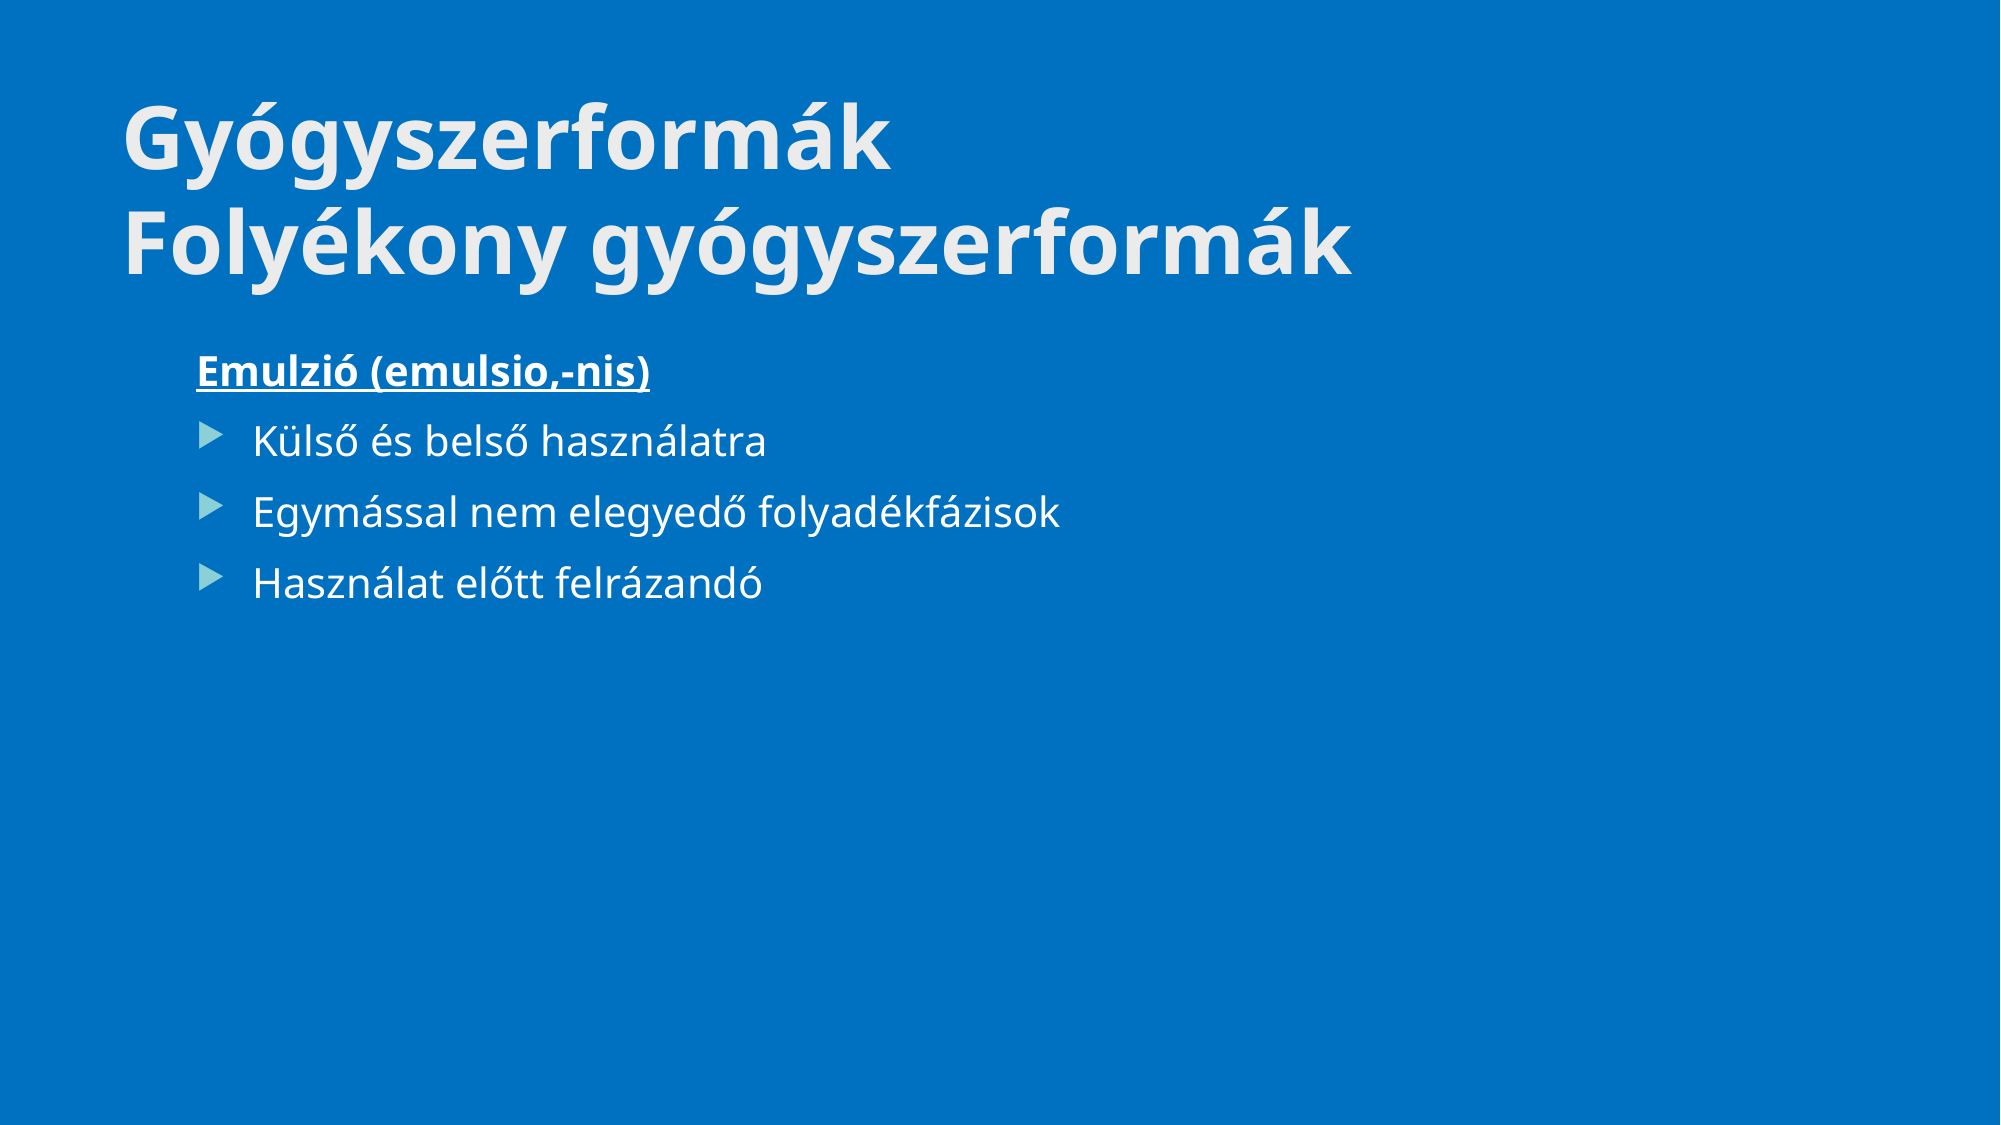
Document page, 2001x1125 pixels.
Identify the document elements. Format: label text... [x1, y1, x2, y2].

list Emulzió (emulsio,-nis) Külső és belső használatra Egymással nem elegyedő folyadékfázisok Használat előtt felrázandó [181, 336, 1649, 1025]
title Gyógyszerformák Folyékony gyógyszerformák [106, 74, 1649, 304]
